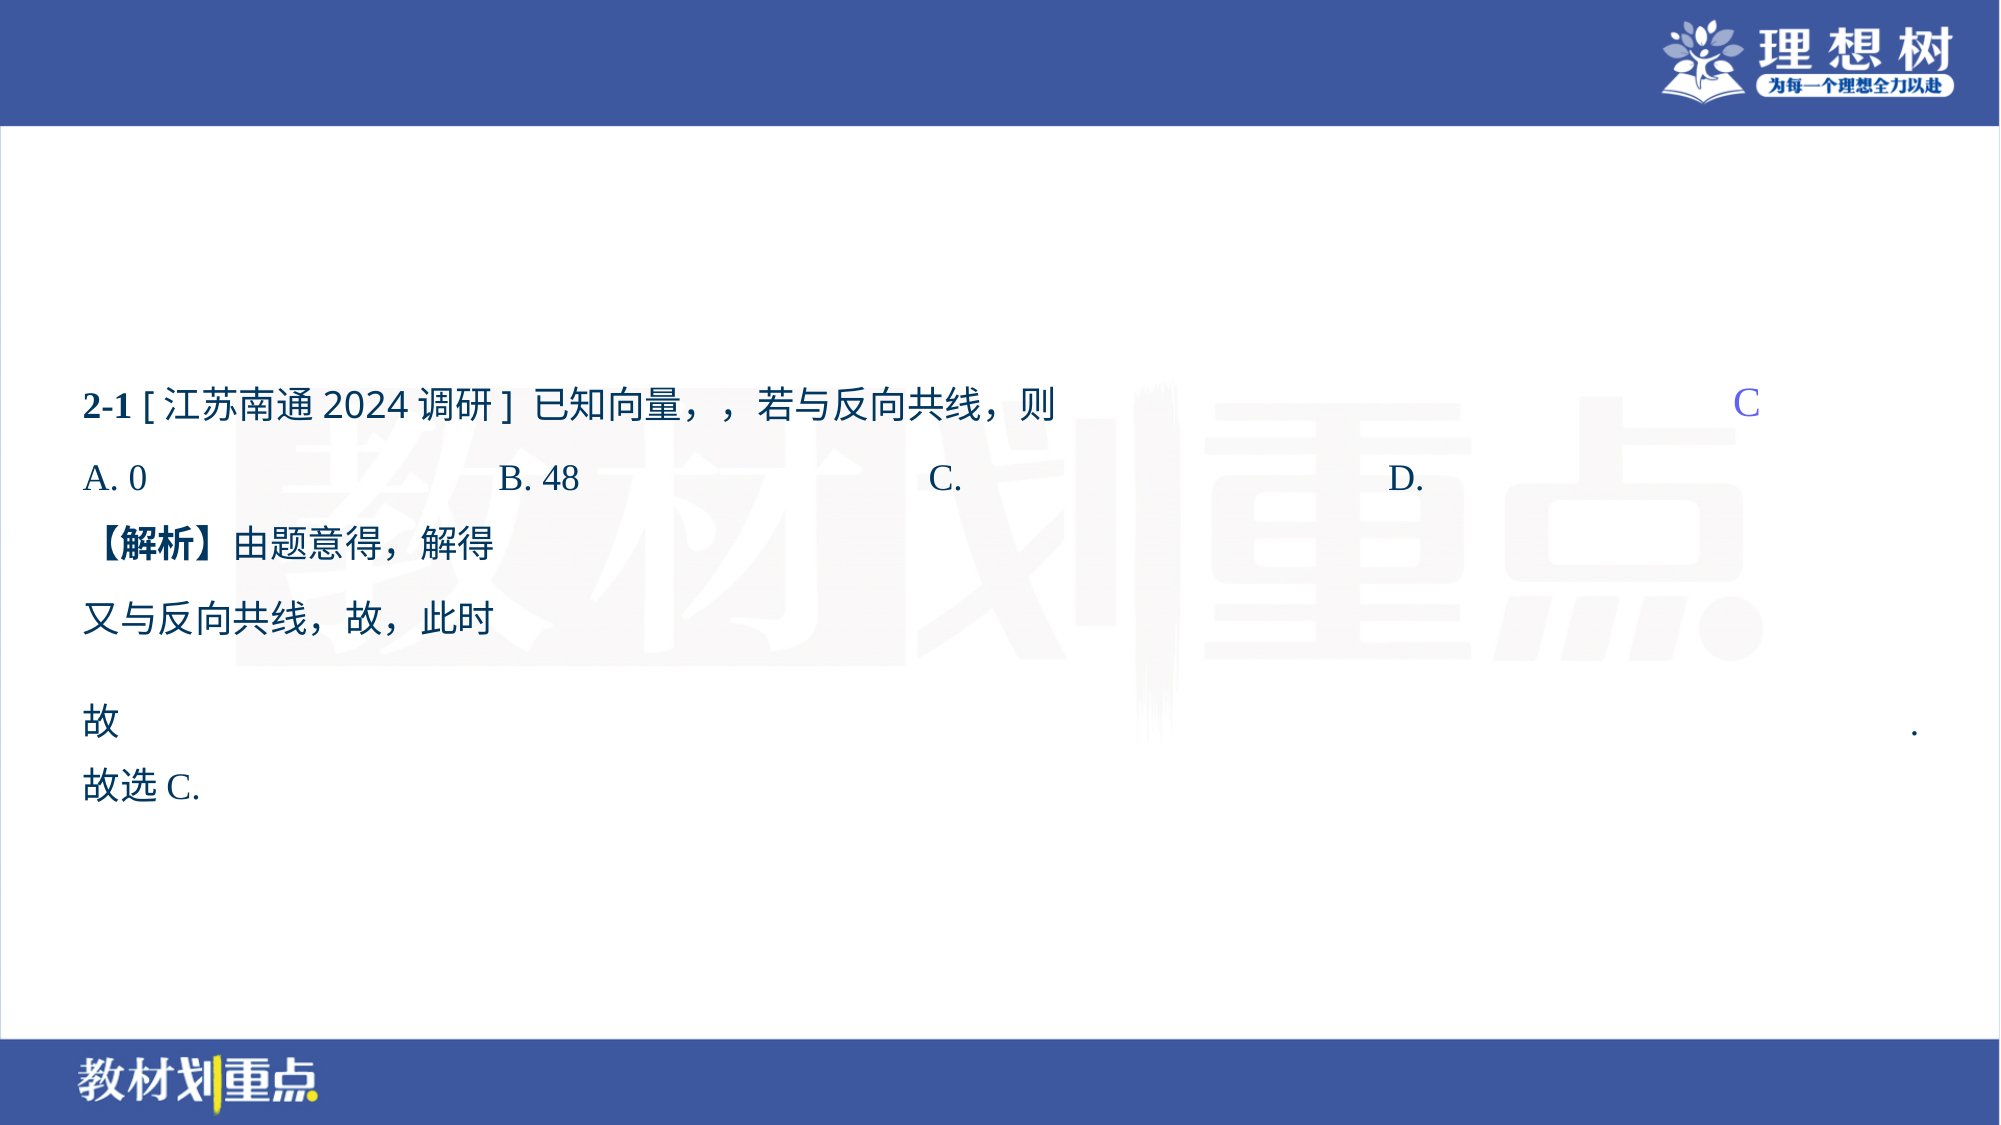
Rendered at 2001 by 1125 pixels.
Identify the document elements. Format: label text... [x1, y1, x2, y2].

picture [0, 0, 2000, 1125]
text_box C [1718, 372, 1777, 423]
